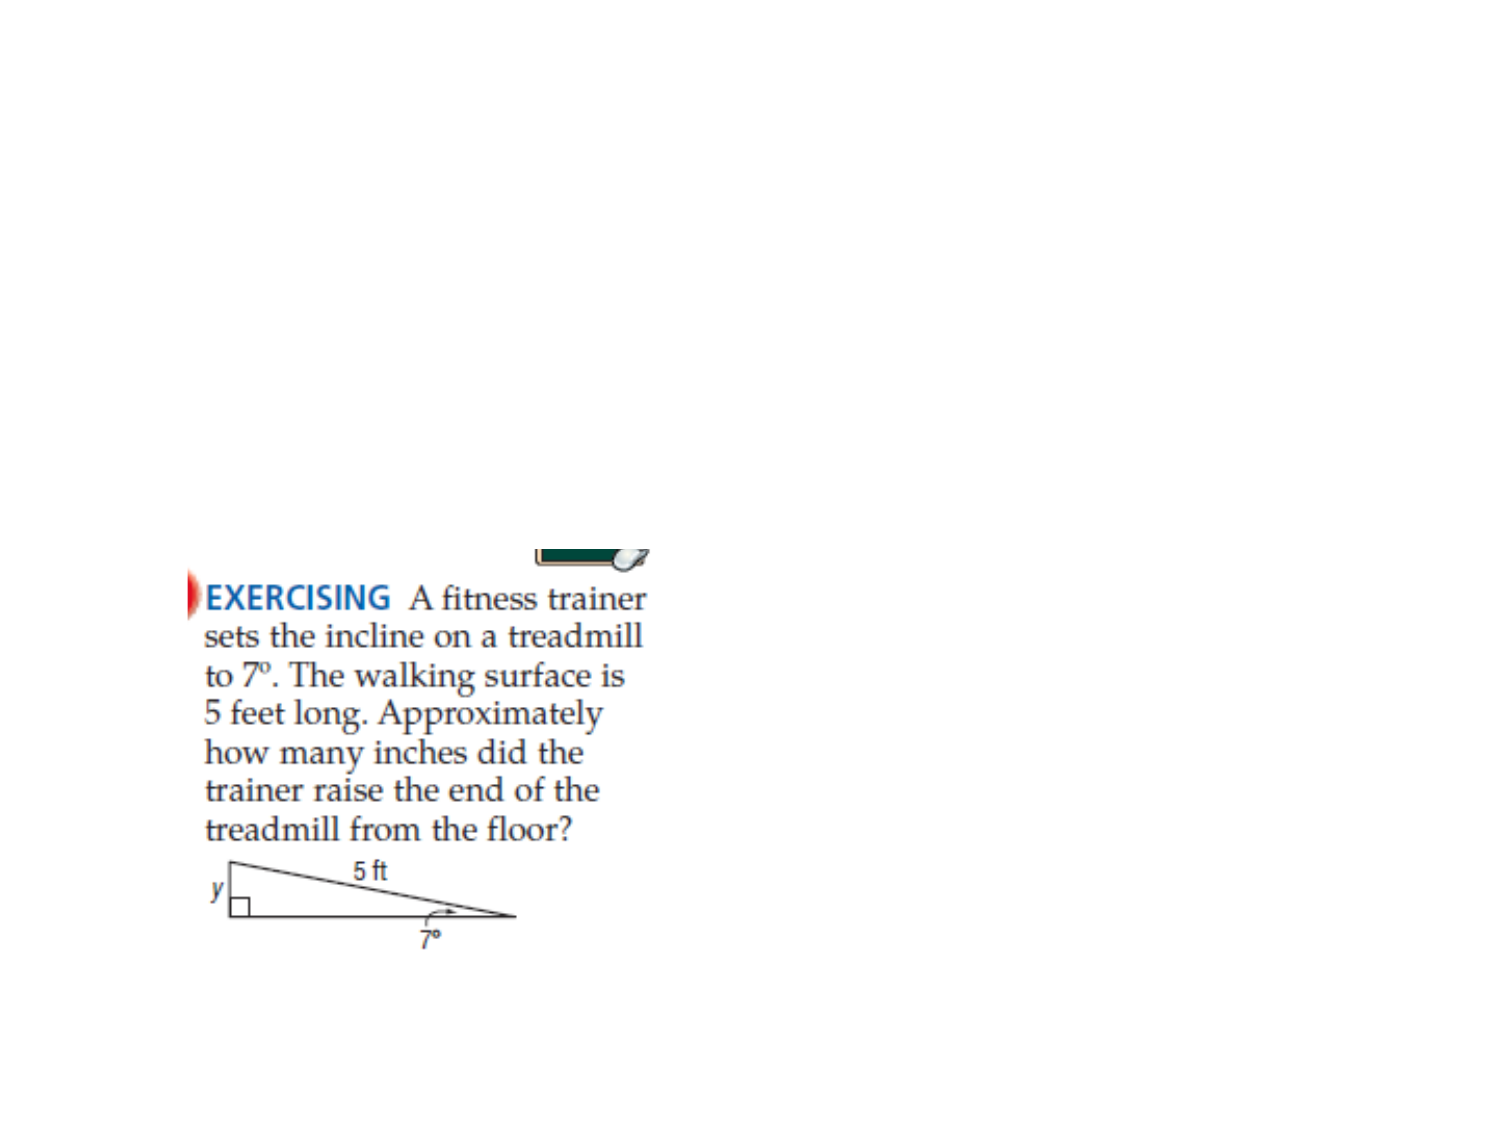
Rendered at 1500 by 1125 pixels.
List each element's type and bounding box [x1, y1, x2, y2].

list [187, 549, 676, 969]
